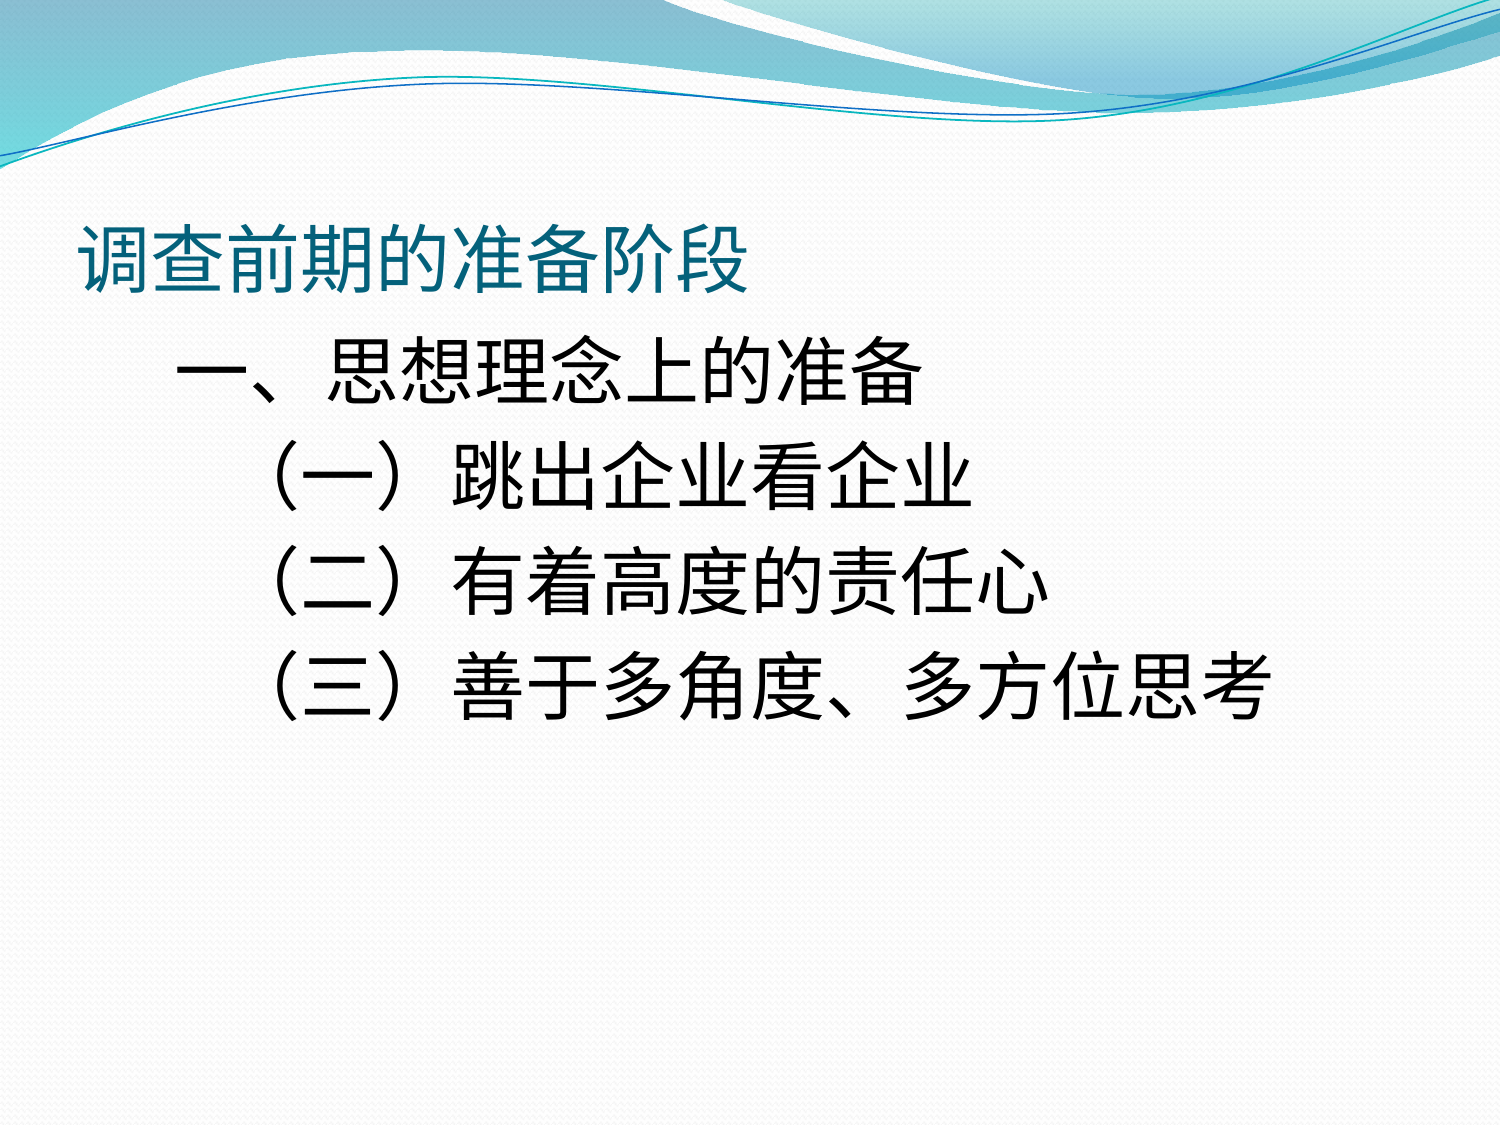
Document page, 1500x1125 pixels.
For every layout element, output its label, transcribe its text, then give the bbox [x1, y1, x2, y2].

list 一、思想理念上的准备 （一）跳出企业看企业 （二）有着高度的责任心 （三）善于多角度、多方位思考 [75, 317, 1425, 1038]
title 调查前期的准备阶段 [75, 115, 1425, 303]
